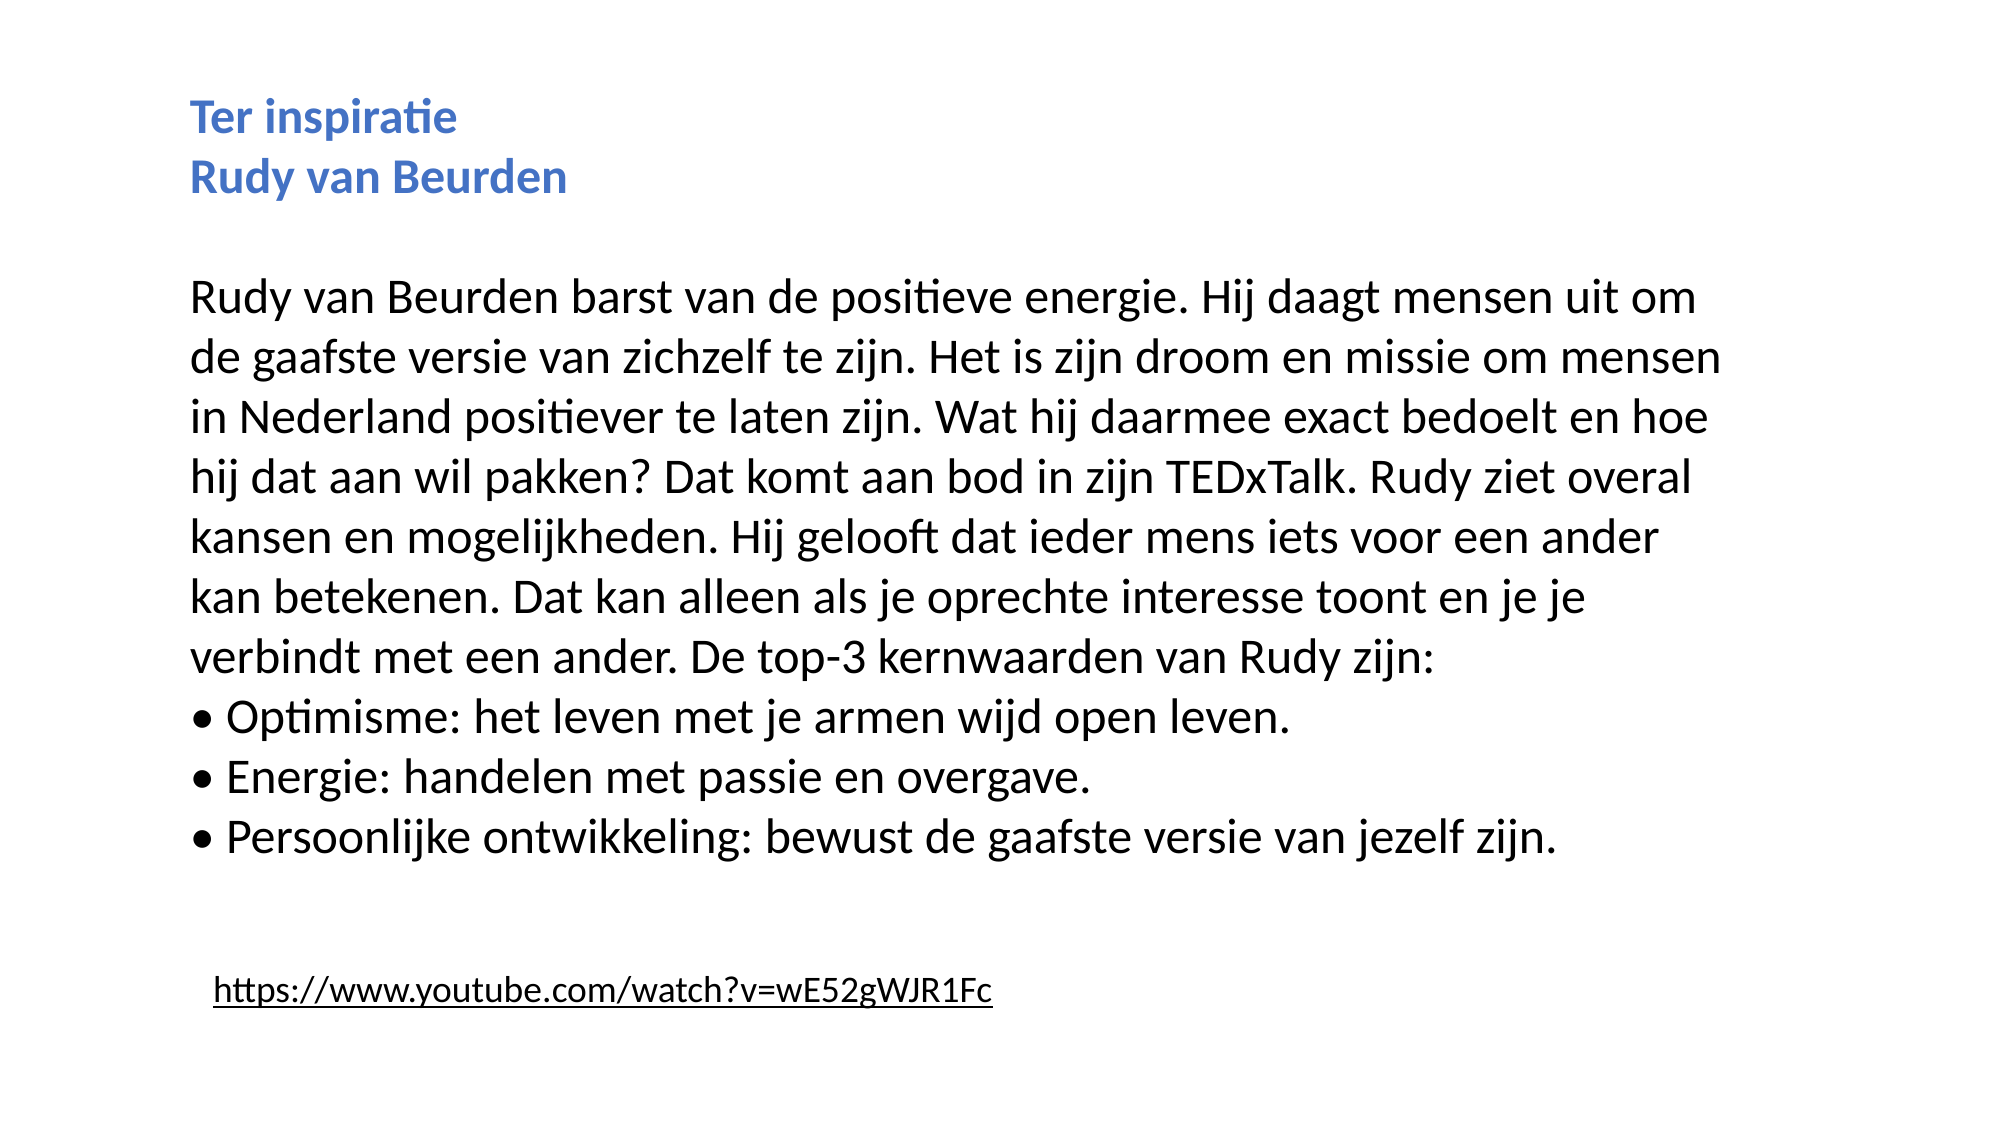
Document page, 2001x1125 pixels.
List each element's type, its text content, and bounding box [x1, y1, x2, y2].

text_box https://www.youtube.com/watch?v=wE52gWJR1Fc [198, 957, 1199, 1018]
text_box Ter inspiratie Rudy van Beurden Rudy van Beurden barst van de positieve energie. Hij daagt mensen uit om de gaafste versie van zichzelf te zijn. Het is zijn droom en missie om mensen in Nederland positiever te laten zijn. Wat hij daarmee exact bedoelt en hoe hij dat aan wil pakken? Dat komt aan bod in zijn TEDxTalk. Rudy ziet overal kansen en mogelijkheden. Hij gelooft dat ieder mens iets voor een ander kan betekenen. Dat kan alleen als je oprechte interesse toont en je je verbindt met een ander. De top-3 kernwaarden van Rudy zijn: • Optimisme: het leven met je armen wijd open leven. • Energie: handelen met passie en overgave. • Persoonlijke ontwikkeling: bewust de gaafste versie van jezelf zijn. [174, 75, 1747, 871]
